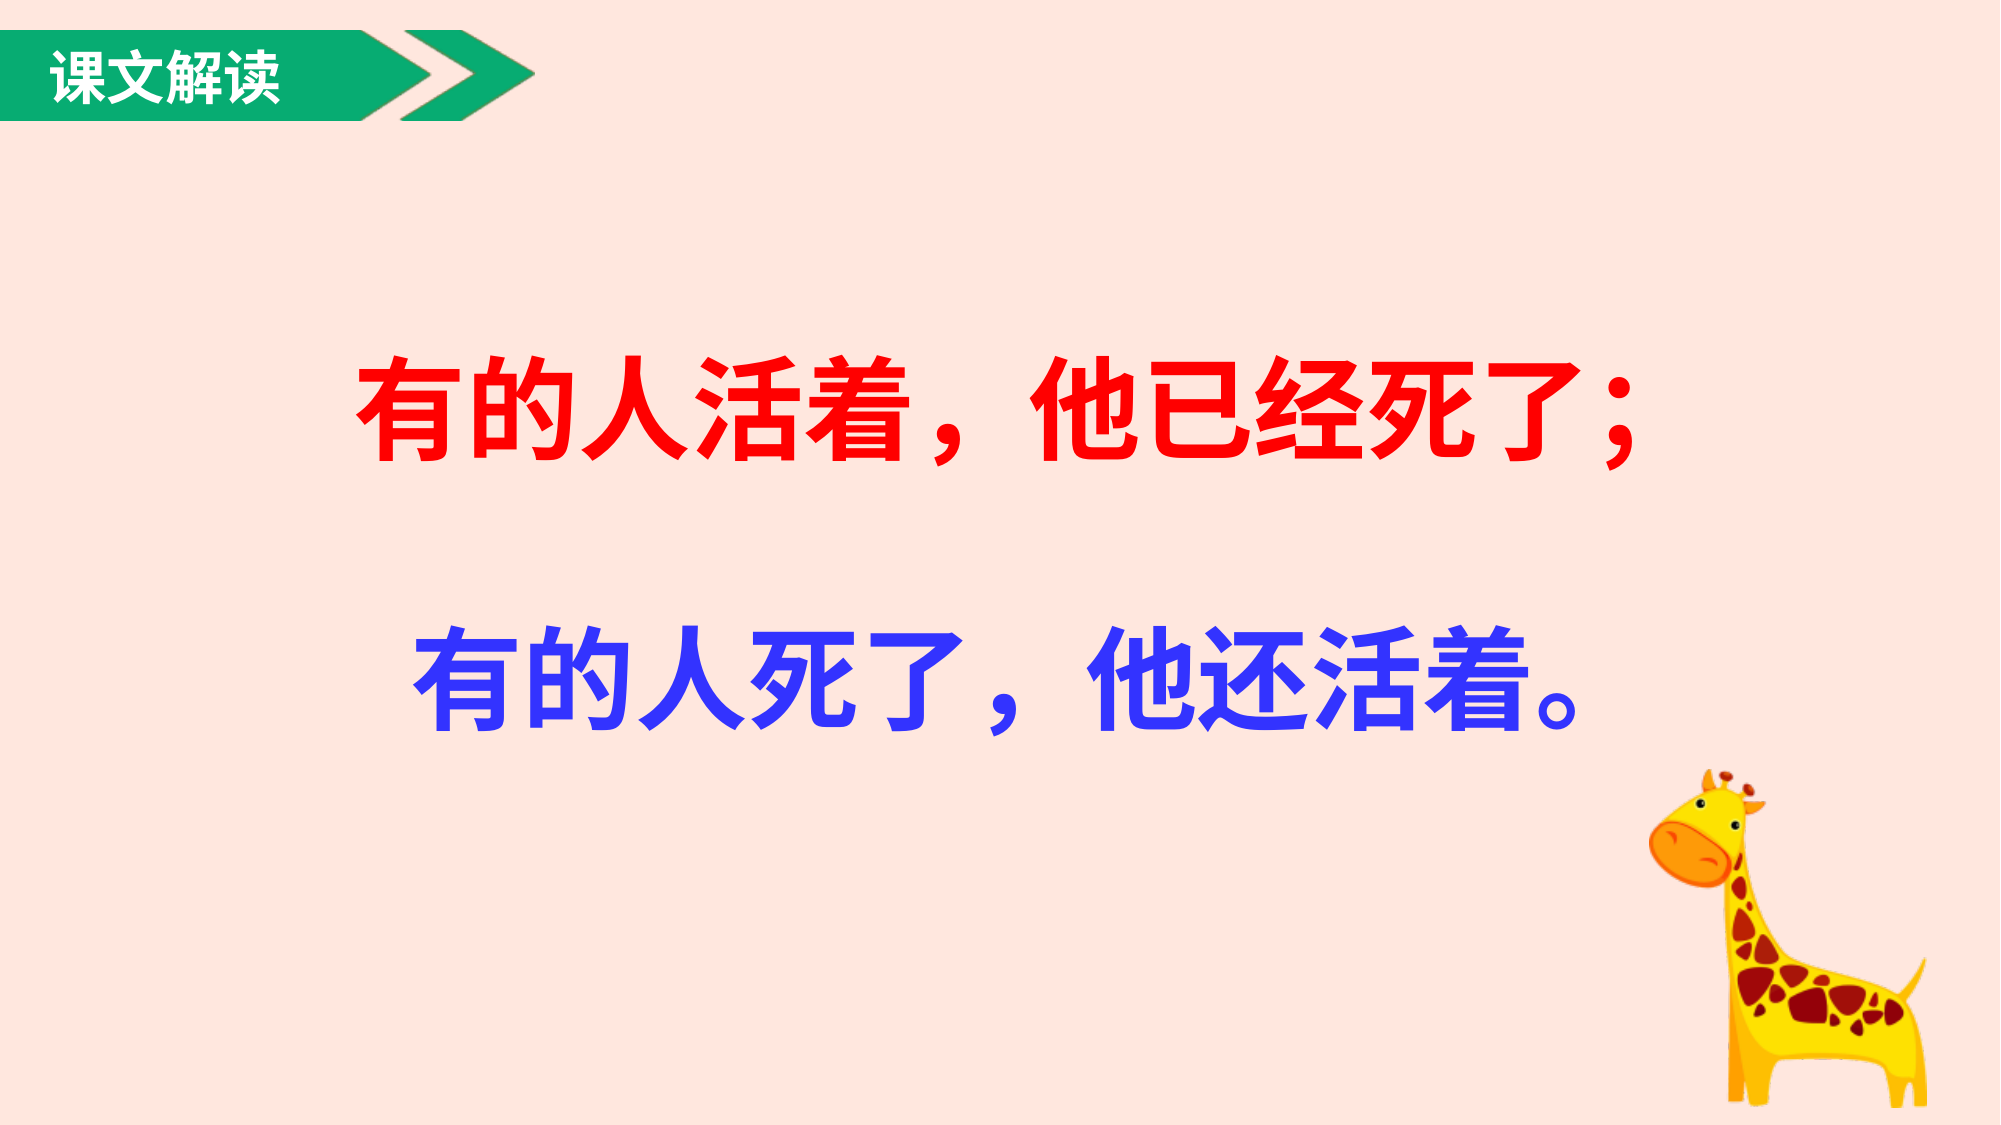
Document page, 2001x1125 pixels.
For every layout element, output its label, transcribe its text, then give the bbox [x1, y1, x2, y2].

picture [1649, 769, 1927, 1109]
picture [0, 30, 535, 121]
text_box 有的人活着，他已经死了； 有的人死了，他还活着。 [279, 196, 1779, 752]
text_box 课文解读 [33, 33, 325, 119]
